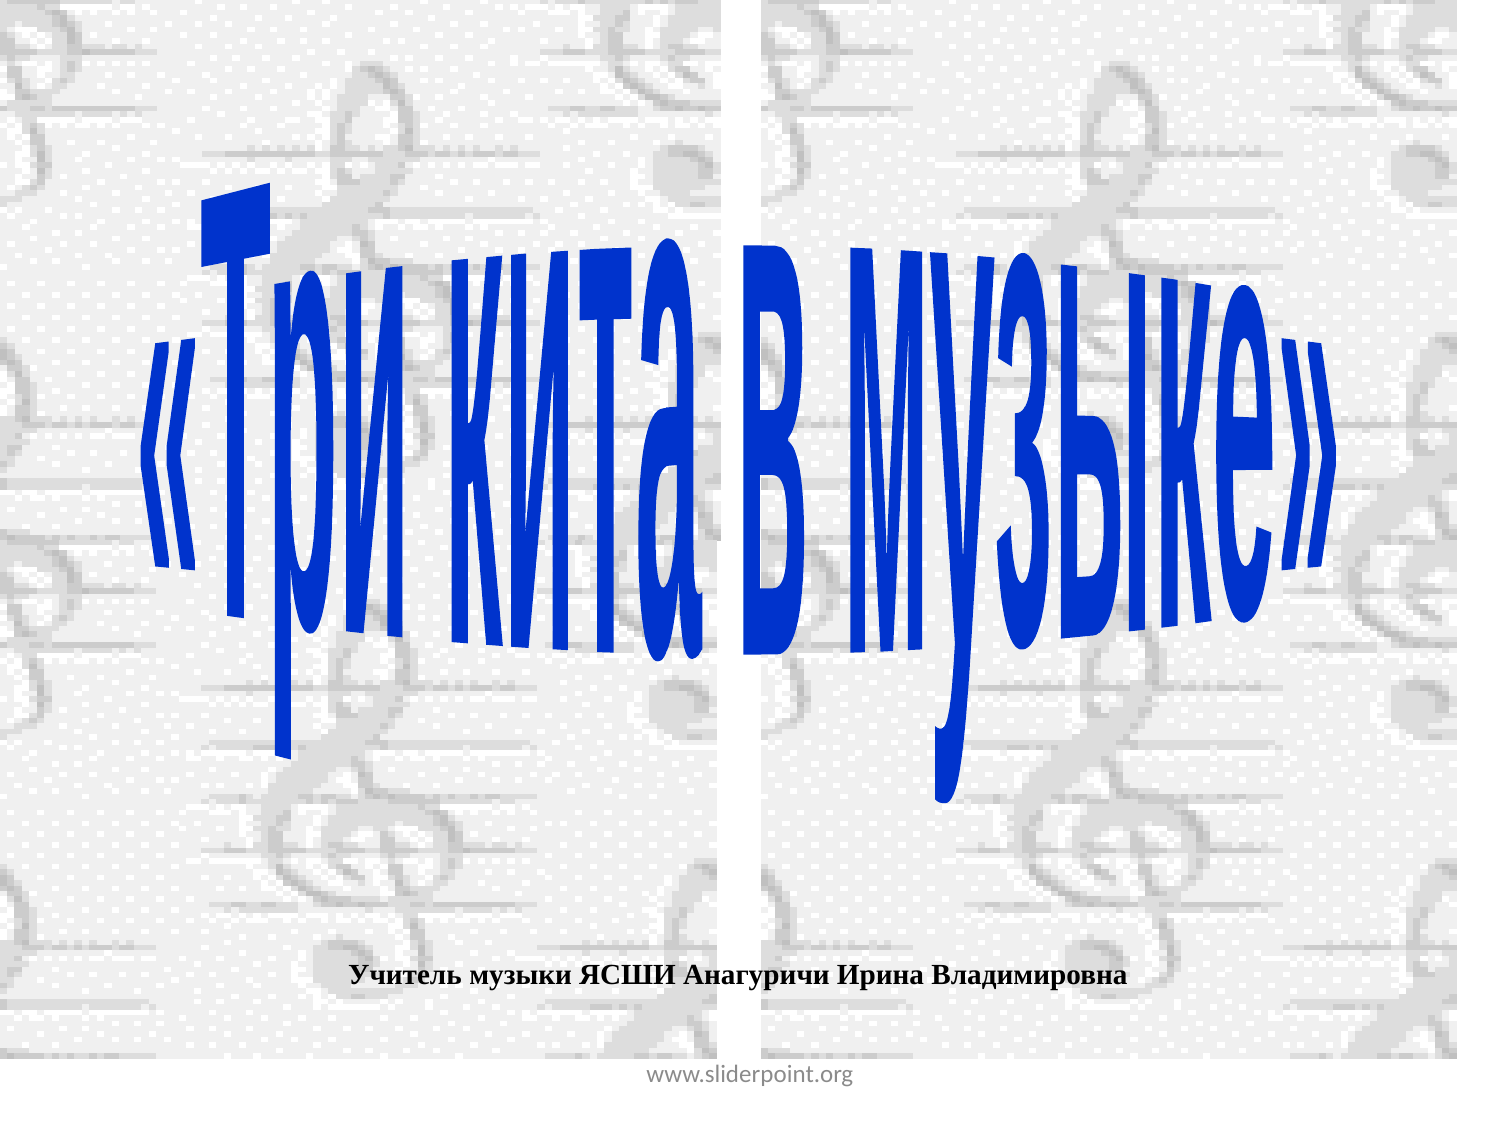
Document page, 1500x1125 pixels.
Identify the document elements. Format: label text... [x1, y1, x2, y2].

text_box Учитель музыки ЯСШИ Анагуричи Ирина Владимировна [722, 948, 756, 999]
footer www.sliderpoint.org [512, 1042, 988, 1103]
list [761, 0, 1457, 539]
picture [761, 540, 1457, 1059]
picture [0, 0, 721, 1059]
